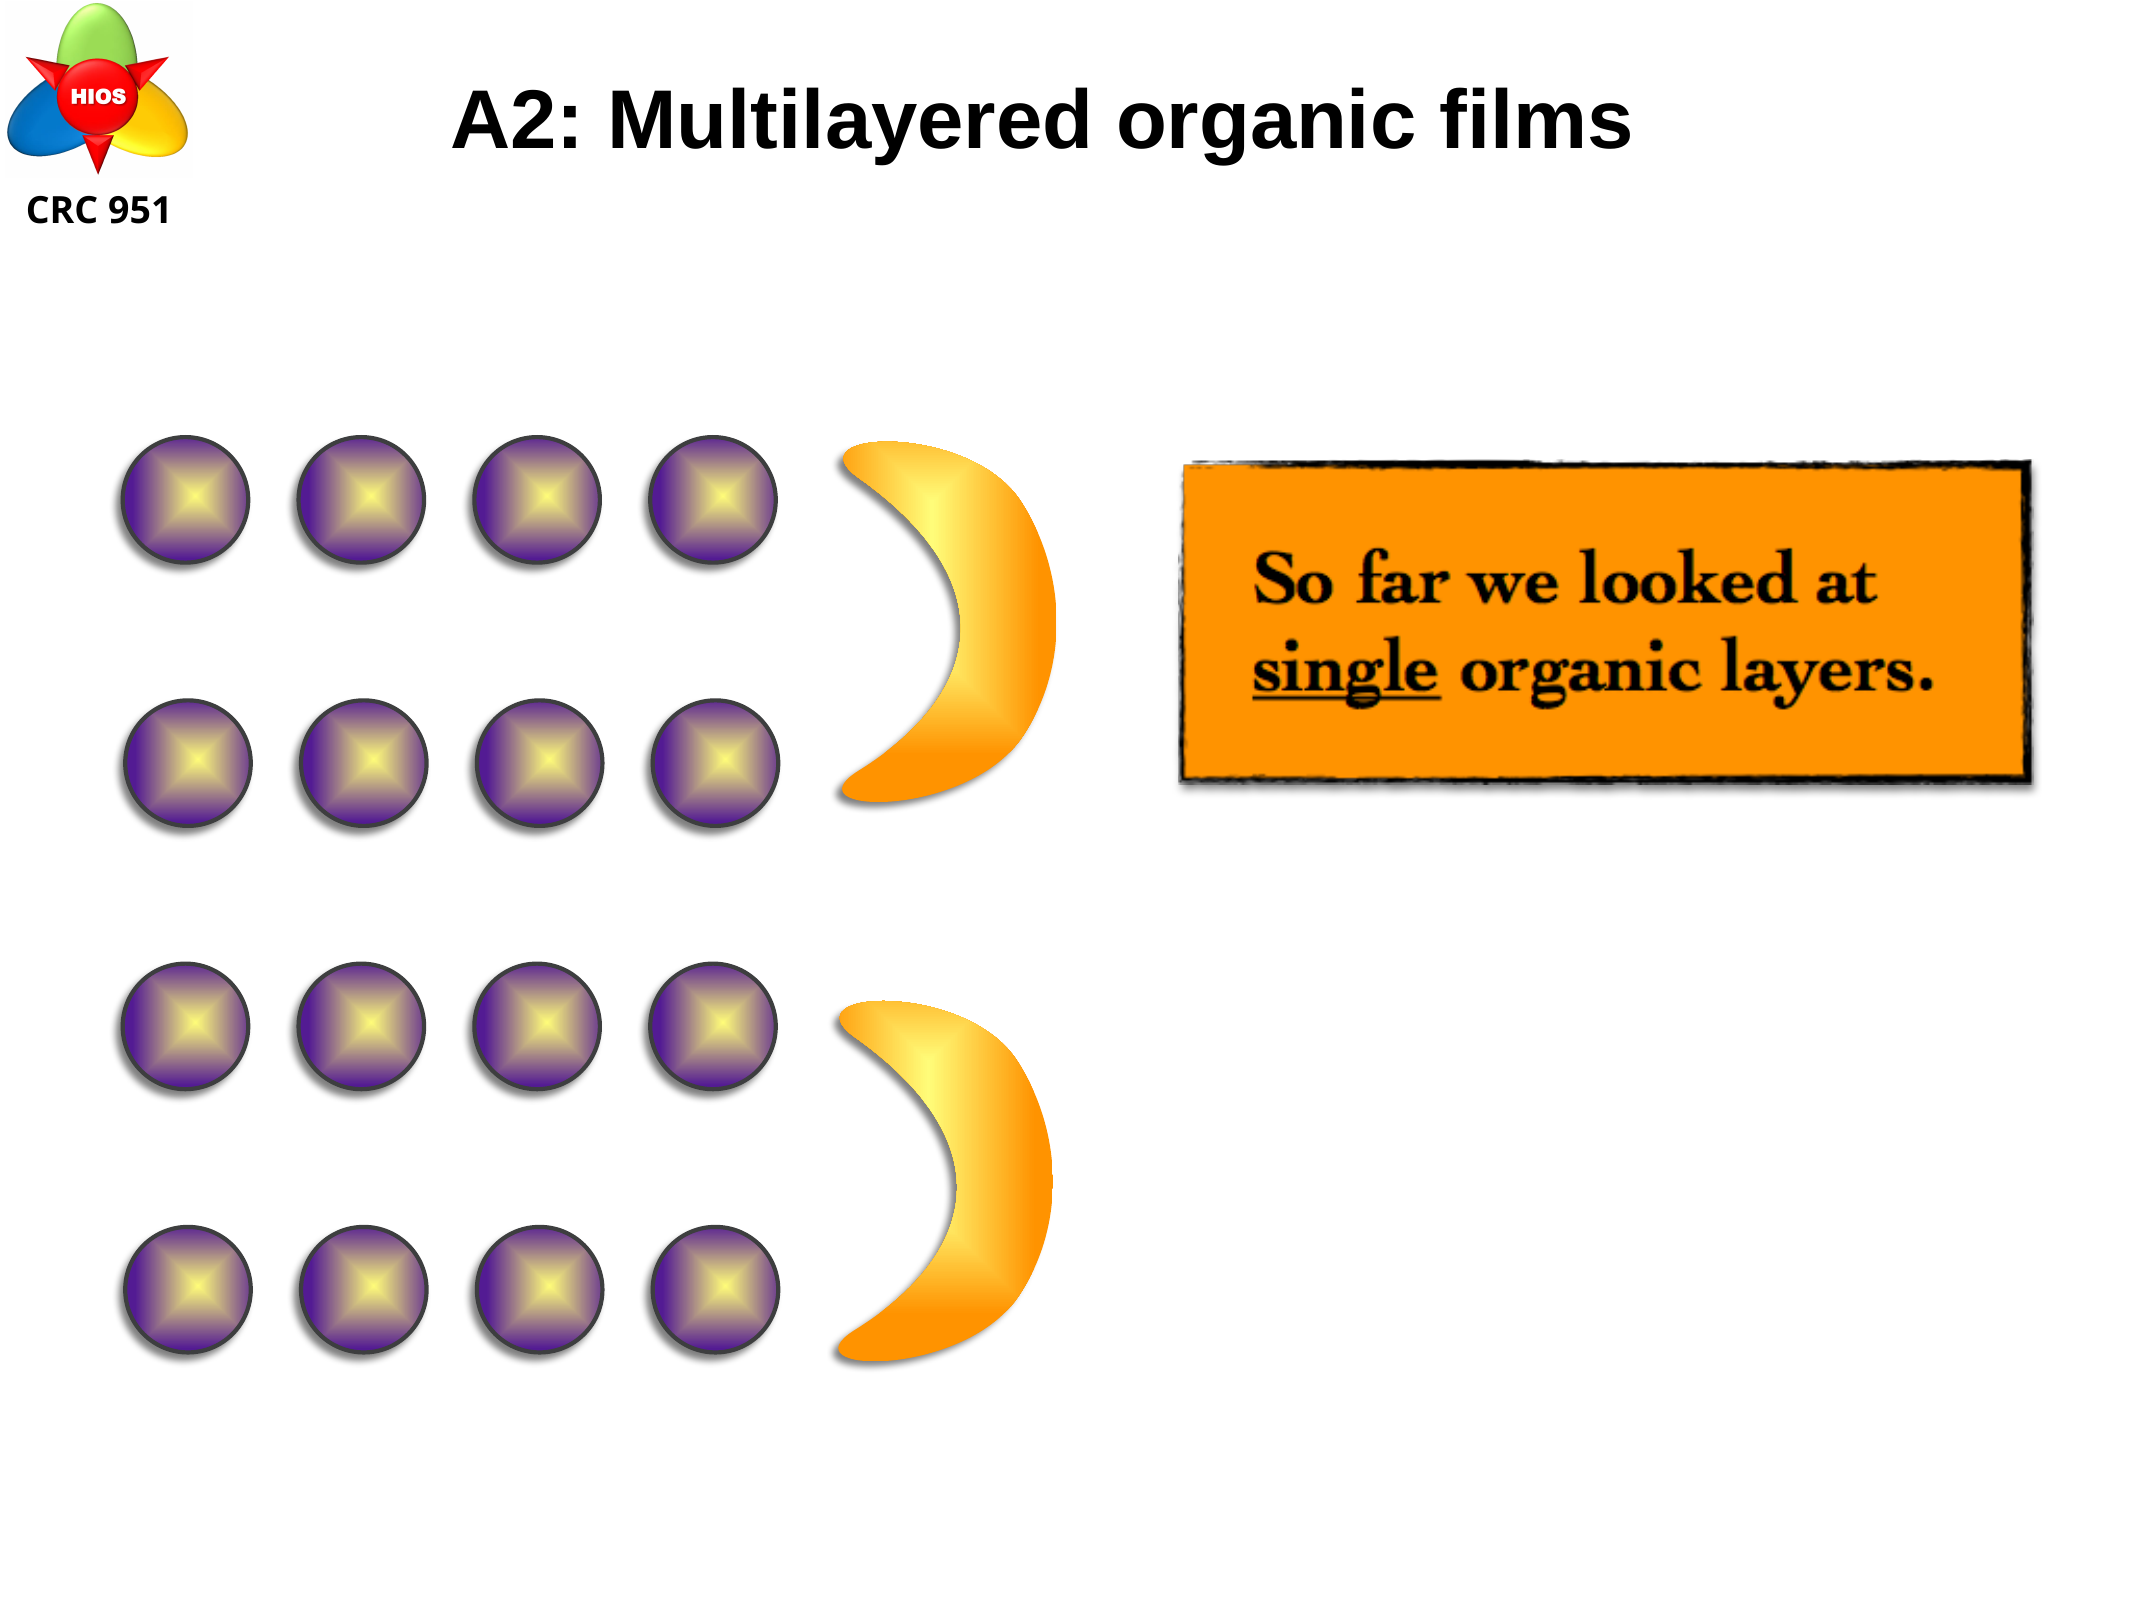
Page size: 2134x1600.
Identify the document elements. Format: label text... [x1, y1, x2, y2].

text_box [476, 700, 603, 826]
text_box [125, 700, 251, 826]
text_box [298, 437, 425, 563]
text_box [125, 1226, 251, 1353]
text_box [652, 1226, 779, 1353]
text_box [650, 437, 776, 563]
picture [1177, 459, 2034, 785]
text_box [122, 963, 249, 1090]
text_box [476, 1226, 603, 1353]
text_box [122, 437, 249, 563]
text_box [301, 1226, 427, 1353]
picture [5, 1, 193, 178]
text_box [652, 700, 779, 826]
text_box [842, 441, 1057, 803]
text_box [650, 963, 776, 1090]
text_box [298, 963, 425, 1090]
text_box [301, 700, 427, 826]
text_box [474, 437, 600, 563]
text_box [838, 1000, 1053, 1362]
text_box [474, 963, 600, 1090]
text_box CRC 951 [5, 182, 193, 240]
text_box A2: Multilayered organic films [36, 24, 2050, 206]
